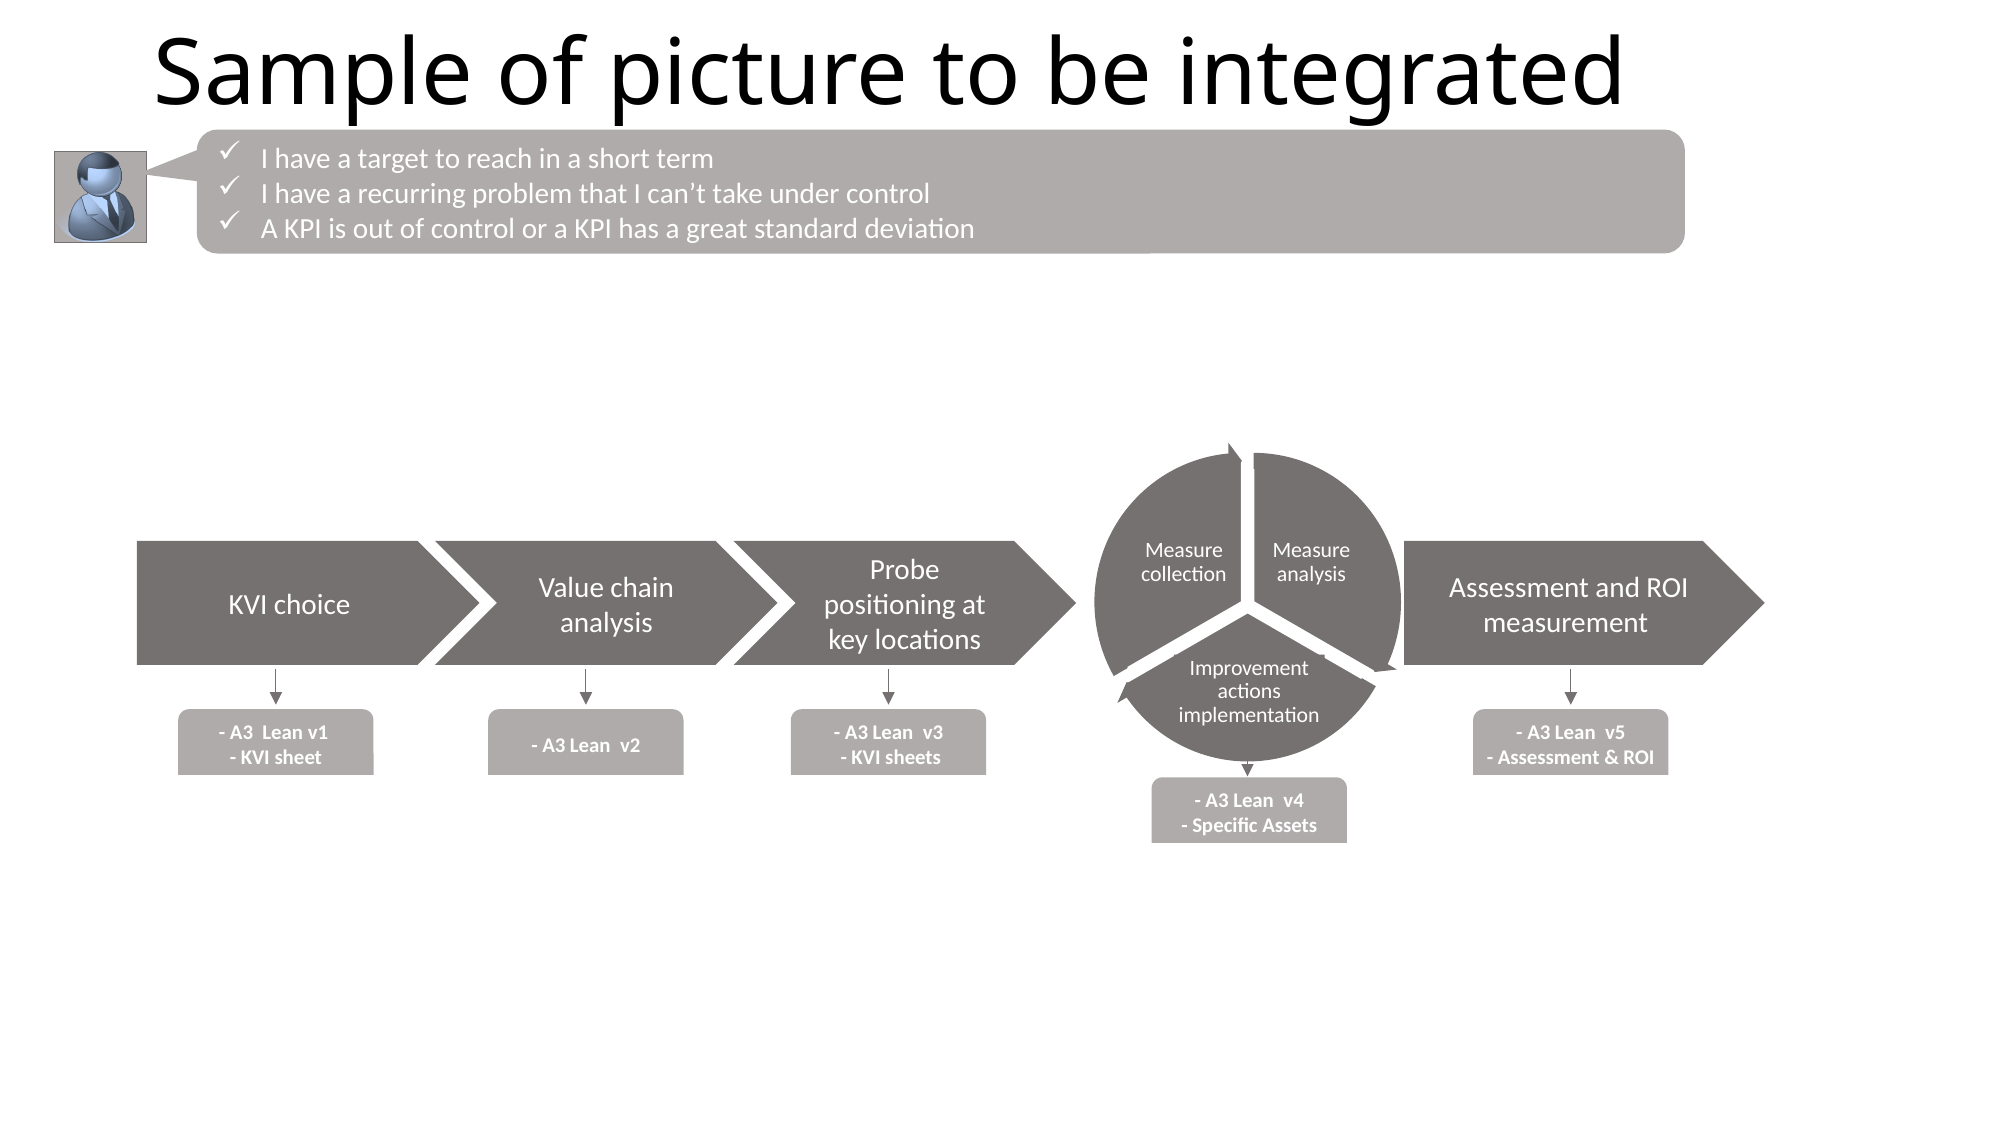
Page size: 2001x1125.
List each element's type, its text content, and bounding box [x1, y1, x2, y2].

text_box - A3 Lean v3 - KVI sheets [789, 708, 988, 776]
text_box Probe positioning at key locations [732, 539, 1077, 666]
text_box - A3 Lean v2 [487, 708, 685, 776]
text_box I have a target to reach in a short term I have a recurring problem that I can’t take under control A KPI is out of control or a KPI has a great standard deviation [195, 184, 1686, 255]
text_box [1083, 442, 1412, 773]
text_box KVI choice [135, 539, 481, 666]
text_box - A3 Lean v4 - Specific Assets [1150, 776, 1349, 844]
title Sample of picture to be integrated [138, 0, 1864, 184]
text_box - A3 Lean v5 - Assessment & ROI [1472, 708, 1670, 776]
text_box Value chain analysis [434, 539, 779, 666]
text_box Assessment and ROI measurement [1412, 539, 1766, 666]
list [54, 151, 147, 243]
text_box - A3 Lean v1 - KVI sheet [177, 708, 375, 776]
